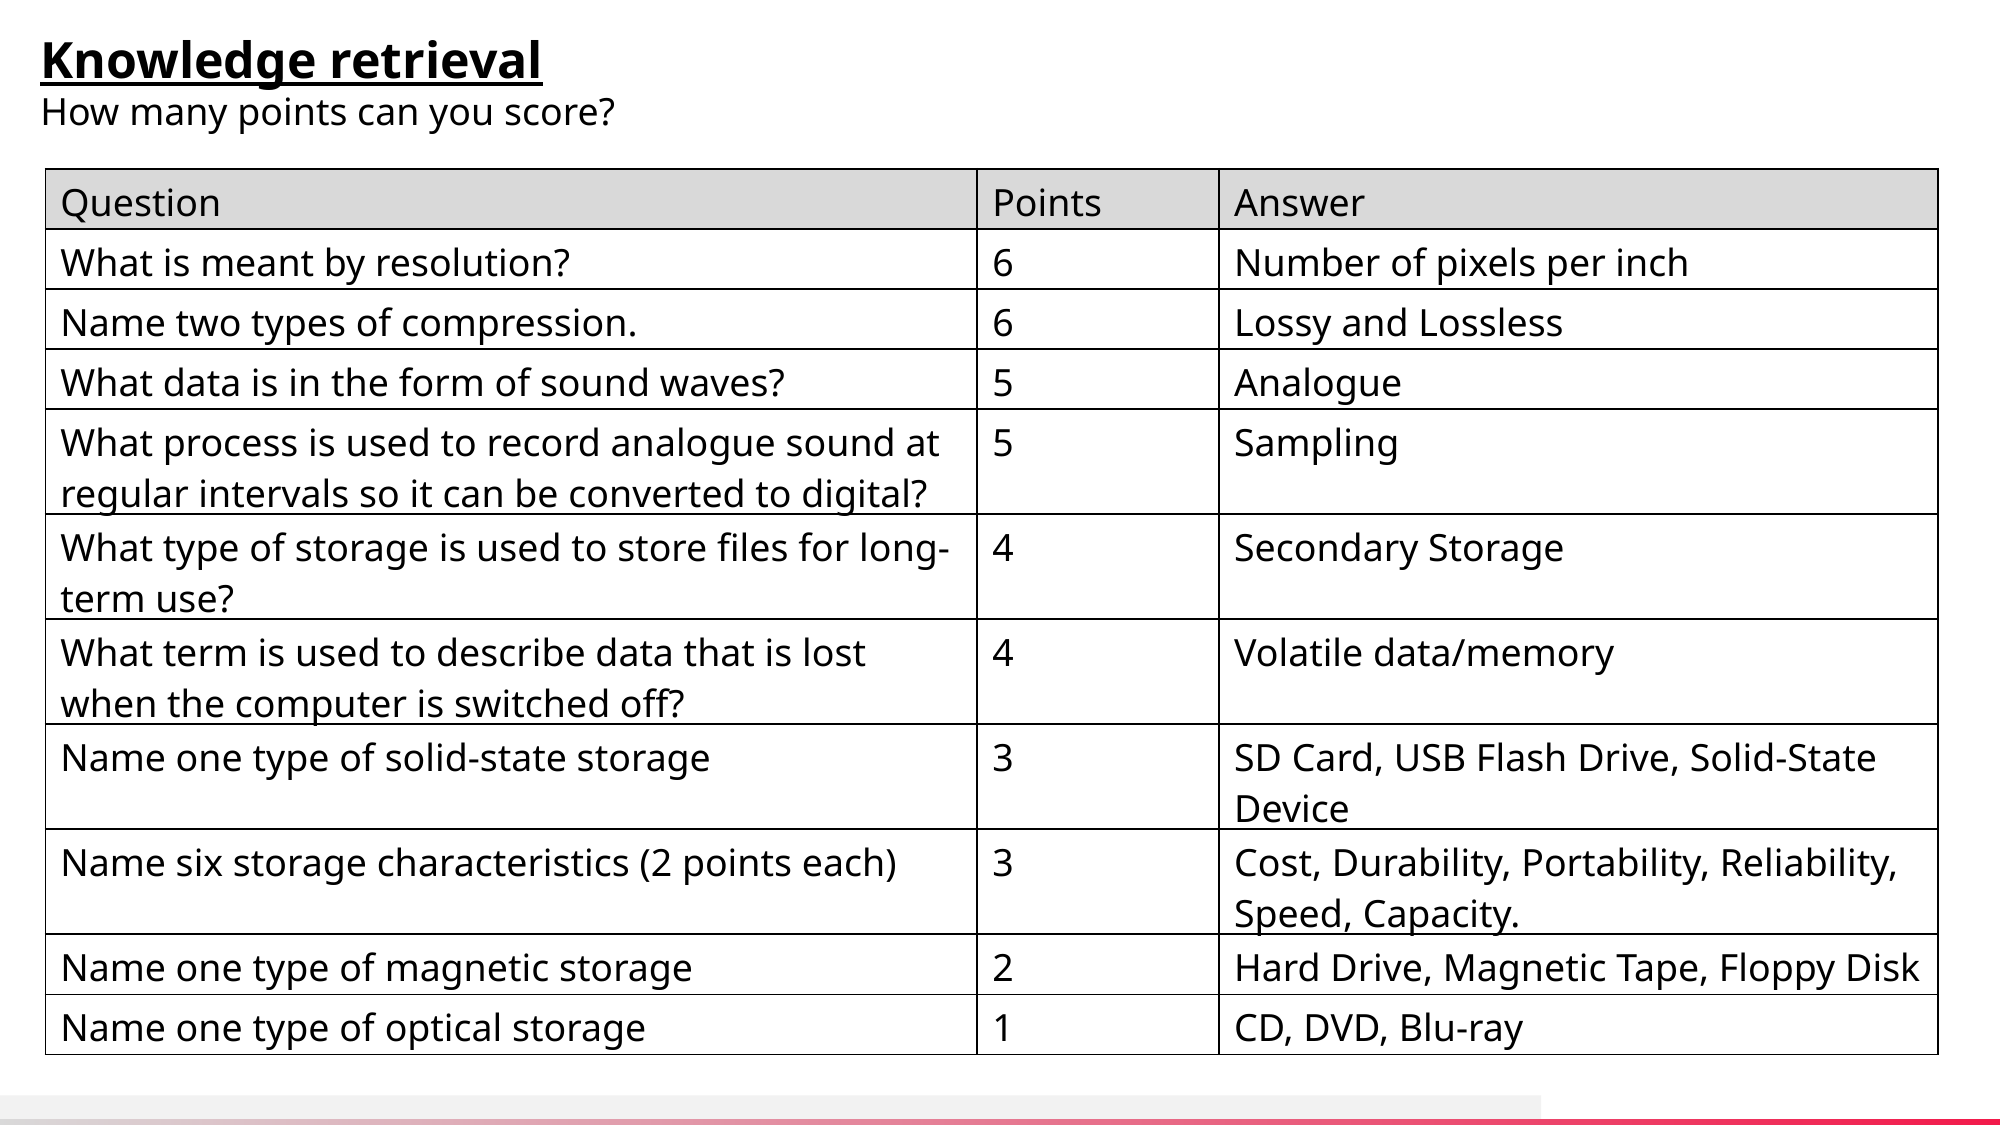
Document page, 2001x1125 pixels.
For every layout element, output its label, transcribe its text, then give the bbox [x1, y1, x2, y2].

table_cell Lossy and Lossless [1220, 290, 1937, 348]
table_cell Hard Drive, Magnetic Tape, Floppy Disk [1220, 935, 1937, 994]
table_cell Name one type of optical storage [46, 995, 976, 1054]
table_cell 1 [978, 995, 1218, 1054]
table_cell What term is used to describe data that is lost when the computer is switched off? [46, 620, 976, 723]
text_box Knowledge retrieval How many points can you score? [25, 21, 1095, 141]
table_cell Name one type of solid-state storage [46, 725, 976, 828]
table_cell Secondary Storage [1220, 515, 1937, 618]
table_cell 5 [978, 410, 1218, 513]
table_header Question [46, 170, 976, 228]
table_cell Sampling [1220, 410, 1937, 513]
table_cell Name one type of magnetic storage [46, 935, 976, 994]
table_header Points [978, 170, 1218, 228]
table_cell What type of storage is used to store files for long-term use? [46, 515, 976, 618]
table_header Answer [1220, 170, 1937, 228]
table_cell CD, DVD, Blu-ray [1220, 995, 1937, 1054]
table_cell 3 [978, 725, 1218, 828]
table_cell Cost, Durability, Portability, Reliability, Speed, Capacity. [1220, 830, 1937, 933]
table_cell 3 [978, 830, 1218, 933]
table_cell Analogue [1220, 350, 1937, 408]
table_cell Name two types of compression. [46, 290, 976, 348]
table_cell What is meant by resolution? [46, 230, 976, 288]
table_cell 6 [978, 230, 1218, 288]
table_cell What data is in the form of sound waves? [46, 350, 976, 408]
table_cell 5 [978, 350, 1218, 408]
table_cell SD Card, USB Flash Drive, Solid-State Device [1220, 725, 1937, 828]
table_cell What process is used to record analogue sound at regular intervals so it can be converted to digital? [46, 410, 976, 513]
table_cell 6 [978, 290, 1218, 348]
table_cell 2 [978, 935, 1218, 994]
table_cell 4 [978, 515, 1218, 618]
table_cell Volatile data/memory [1220, 620, 1937, 723]
table_cell Number of pixels per inch [1220, 230, 1937, 288]
table_cell 4 [978, 620, 1218, 723]
table_cell Name six storage characteristics (2 points each) [46, 830, 976, 933]
